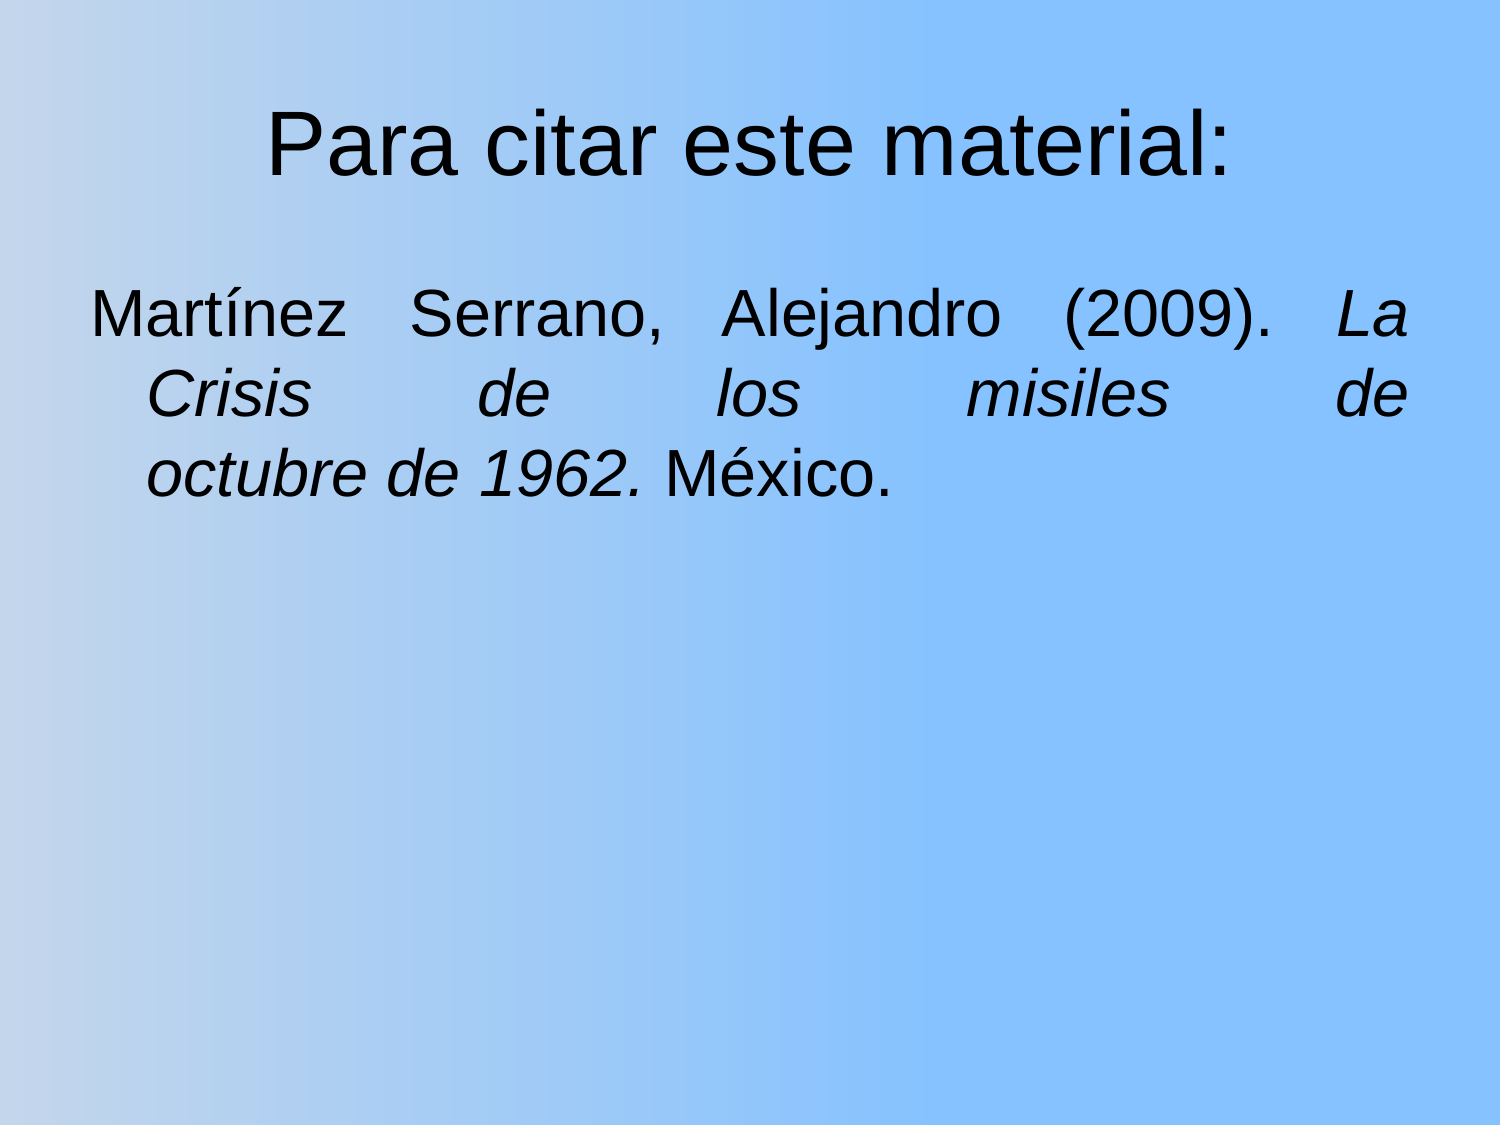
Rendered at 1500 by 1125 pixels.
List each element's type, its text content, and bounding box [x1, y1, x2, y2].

title Para citar este material: [74, 44, 1426, 233]
list Martínez Serrano, Alejandro (2009). La Crisis de los misiles de octubre de 1962. México. [74, 262, 1426, 1006]
